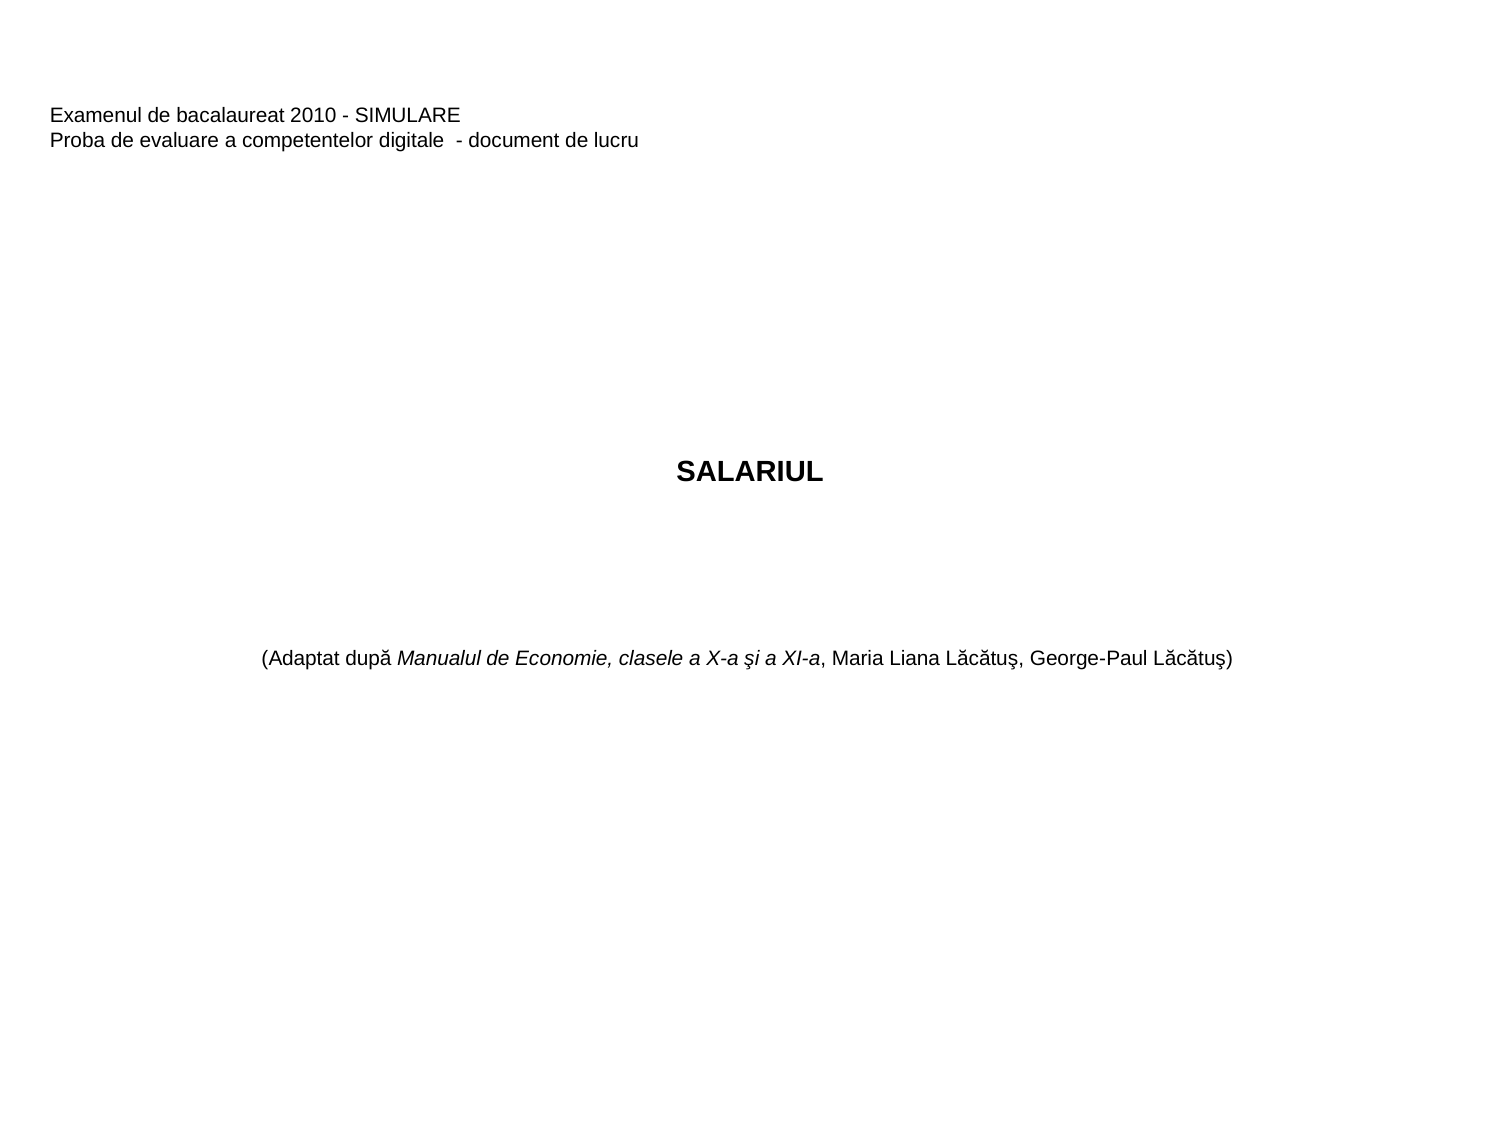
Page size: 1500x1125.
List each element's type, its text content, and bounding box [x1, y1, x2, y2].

title SALARIUL [112, 349, 1388, 591]
text_box Examenul de bacalaureat 2010 - SIMULARE Proba de evaluare a competentelor digitale - document de lucru [35, 94, 797, 159]
subtitle (Adaptat după Manualul de Economie, clasele a X-a şi a XI-a, Maria Liana Lăcătuş, George-Paul Lăcătuş) [224, 637, 1276, 751]
